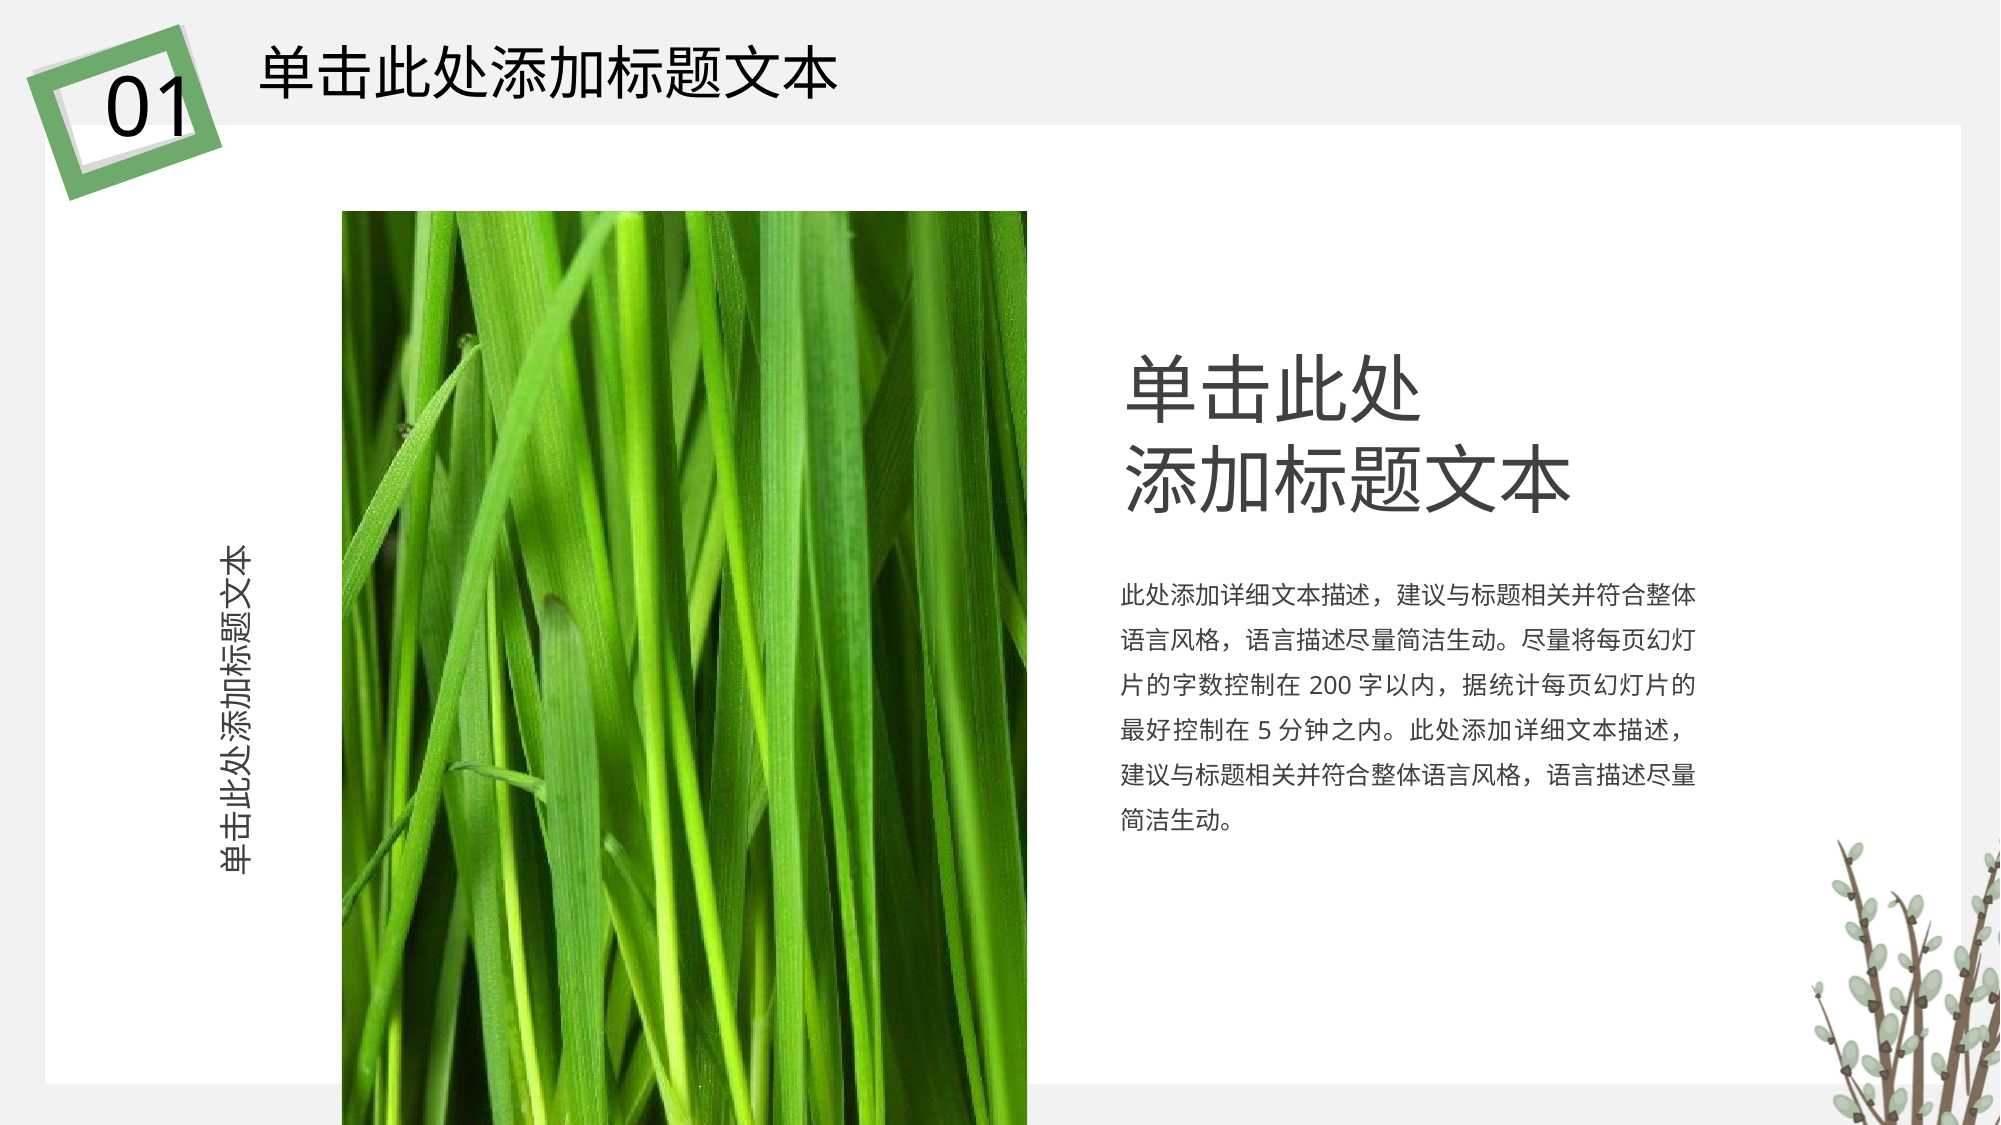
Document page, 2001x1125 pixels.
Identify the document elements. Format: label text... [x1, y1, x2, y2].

text_box 单击此处 添加标题文本 [1108, 335, 1589, 531]
text_box 此处添加详细文本描述，建议与标题相关并符合整体语言风格，语言描述尽量简洁生动。尽量将每页幻灯片的字数控制在200字以内，据统计每页幻灯片的最好控制在5分钟之内。此处添加详细文本描述，建议与标题相关并符合整体语言风格，语言描述尽量简洁生动。 [1105, 557, 1712, 842]
text_box 01 [90, 45, 215, 160]
text_box 单击此处添加标题文本 [242, 29, 855, 114]
text_box 单击此处添加标题文本 [207, 381, 262, 892]
picture [341, 210, 1028, 1125]
picture [1771, 782, 2000, 1125]
